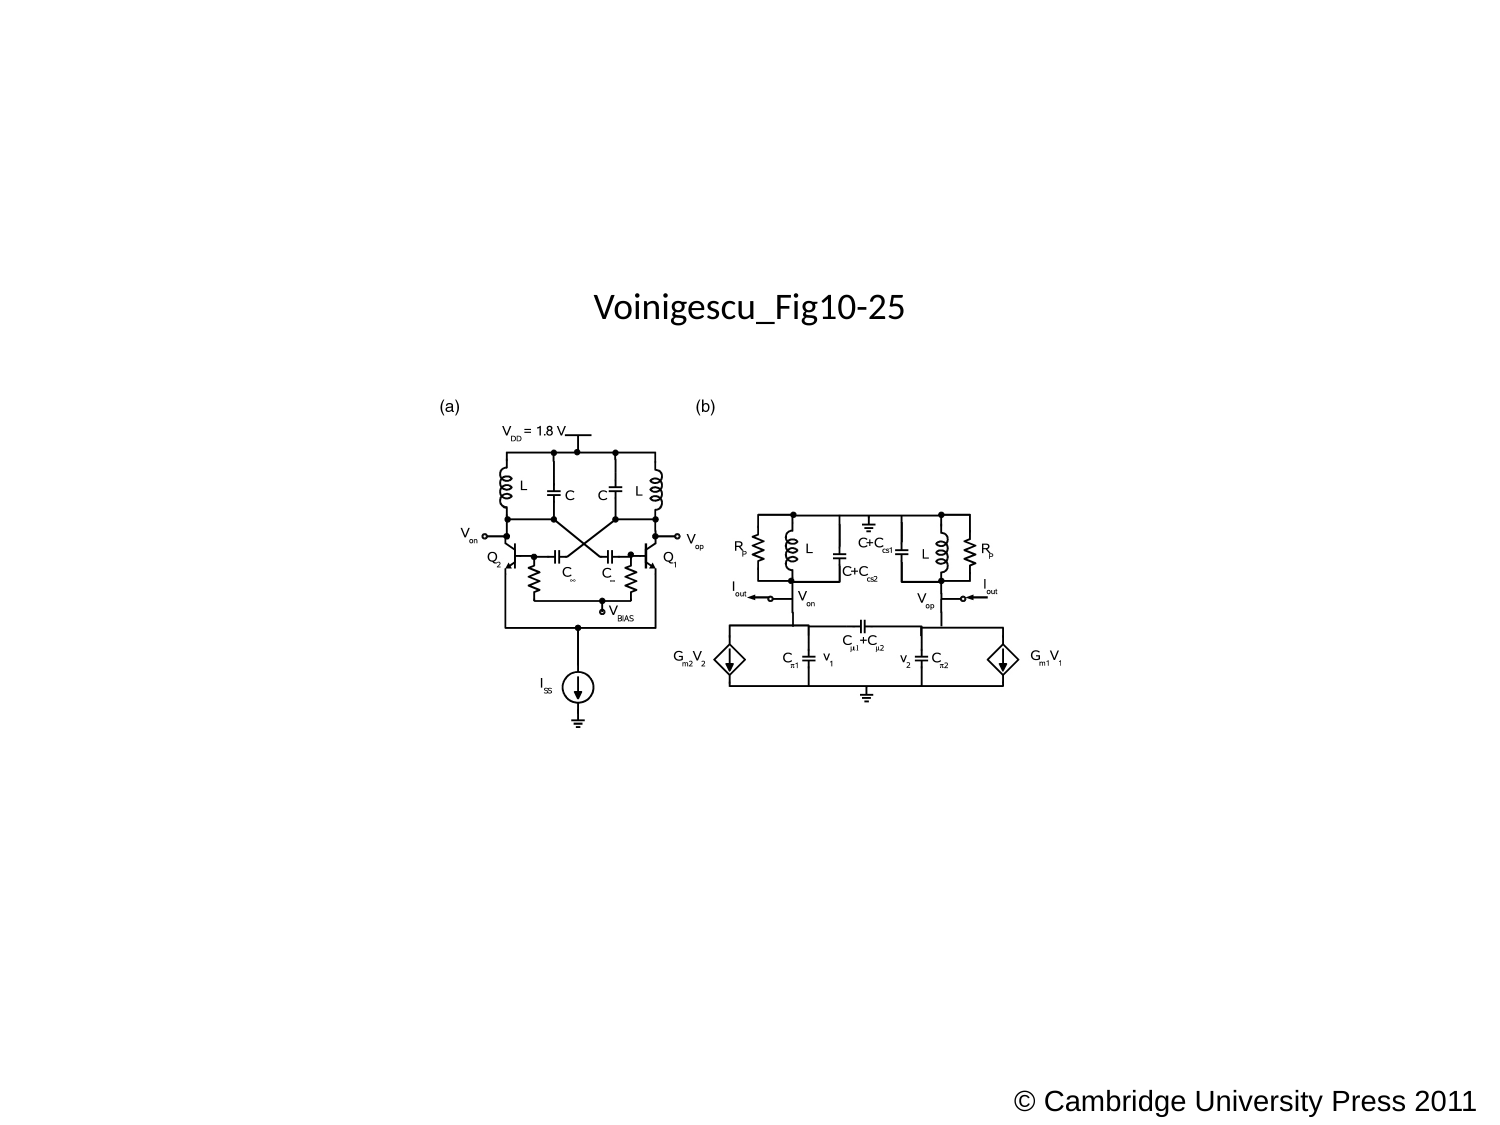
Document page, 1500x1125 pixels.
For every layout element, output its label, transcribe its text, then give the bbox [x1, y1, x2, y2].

text_box © Cambridge University Press 2011 [907, 1074, 1493, 1125]
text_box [439, 274, 1061, 728]
